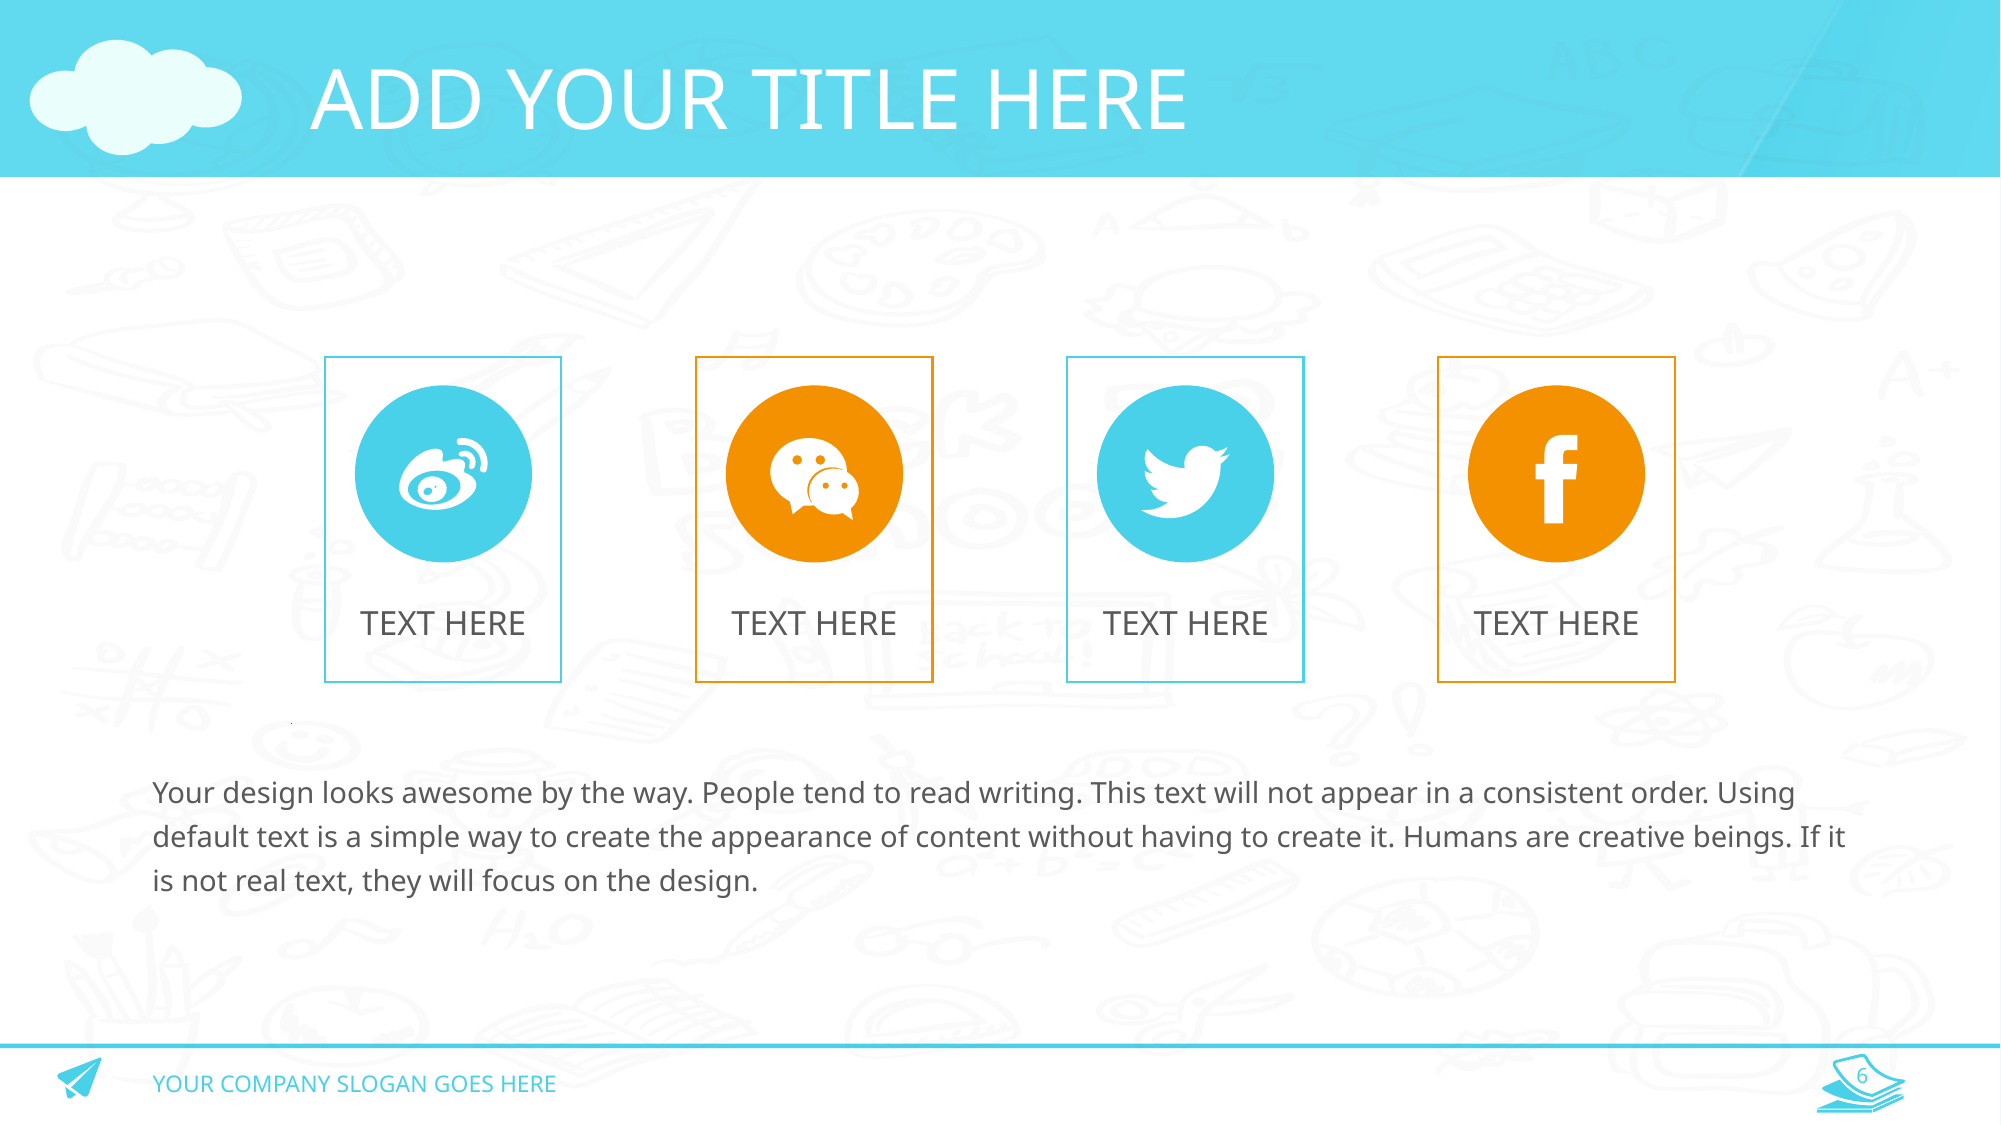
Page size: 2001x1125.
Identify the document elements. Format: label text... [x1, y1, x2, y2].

text_box [398, 447, 478, 511]
text_box [1535, 434, 1578, 524]
text_box [455, 436, 489, 474]
text_box [324, 356, 562, 683]
text_box TEXT HERE [1458, 594, 1655, 649]
text_box [1095, 384, 1276, 564]
text_box TEXT HERE [716, 594, 913, 649]
text_box [695, 356, 934, 683]
text_box [724, 384, 905, 564]
text_box [353, 384, 534, 564]
text_box Your design looks awesome by the way. People tend to read writing. This text will not appear in a consistent order. Using default text is a simple way to create the appearance of content without having to create it. Humans are creative beings. If it is not real text, they will focus on the design. [137, 758, 1862, 905]
text_box [1466, 384, 1647, 564]
footer YOUR COMPANY SLOGAN GOES HERE [137, 1053, 813, 1113]
picture [0, 0, 2001, 1125]
text_box [1141, 445, 1230, 519]
text_box TEXT HERE [1088, 594, 1284, 649]
text_box TEXT HERE [345, 594, 542, 649]
text_box [769, 436, 860, 523]
text_box [1066, 356, 1305, 683]
title ADD YOUR TITLE HERE [295, 28, 1863, 177]
text_box [1437, 356, 1676, 683]
